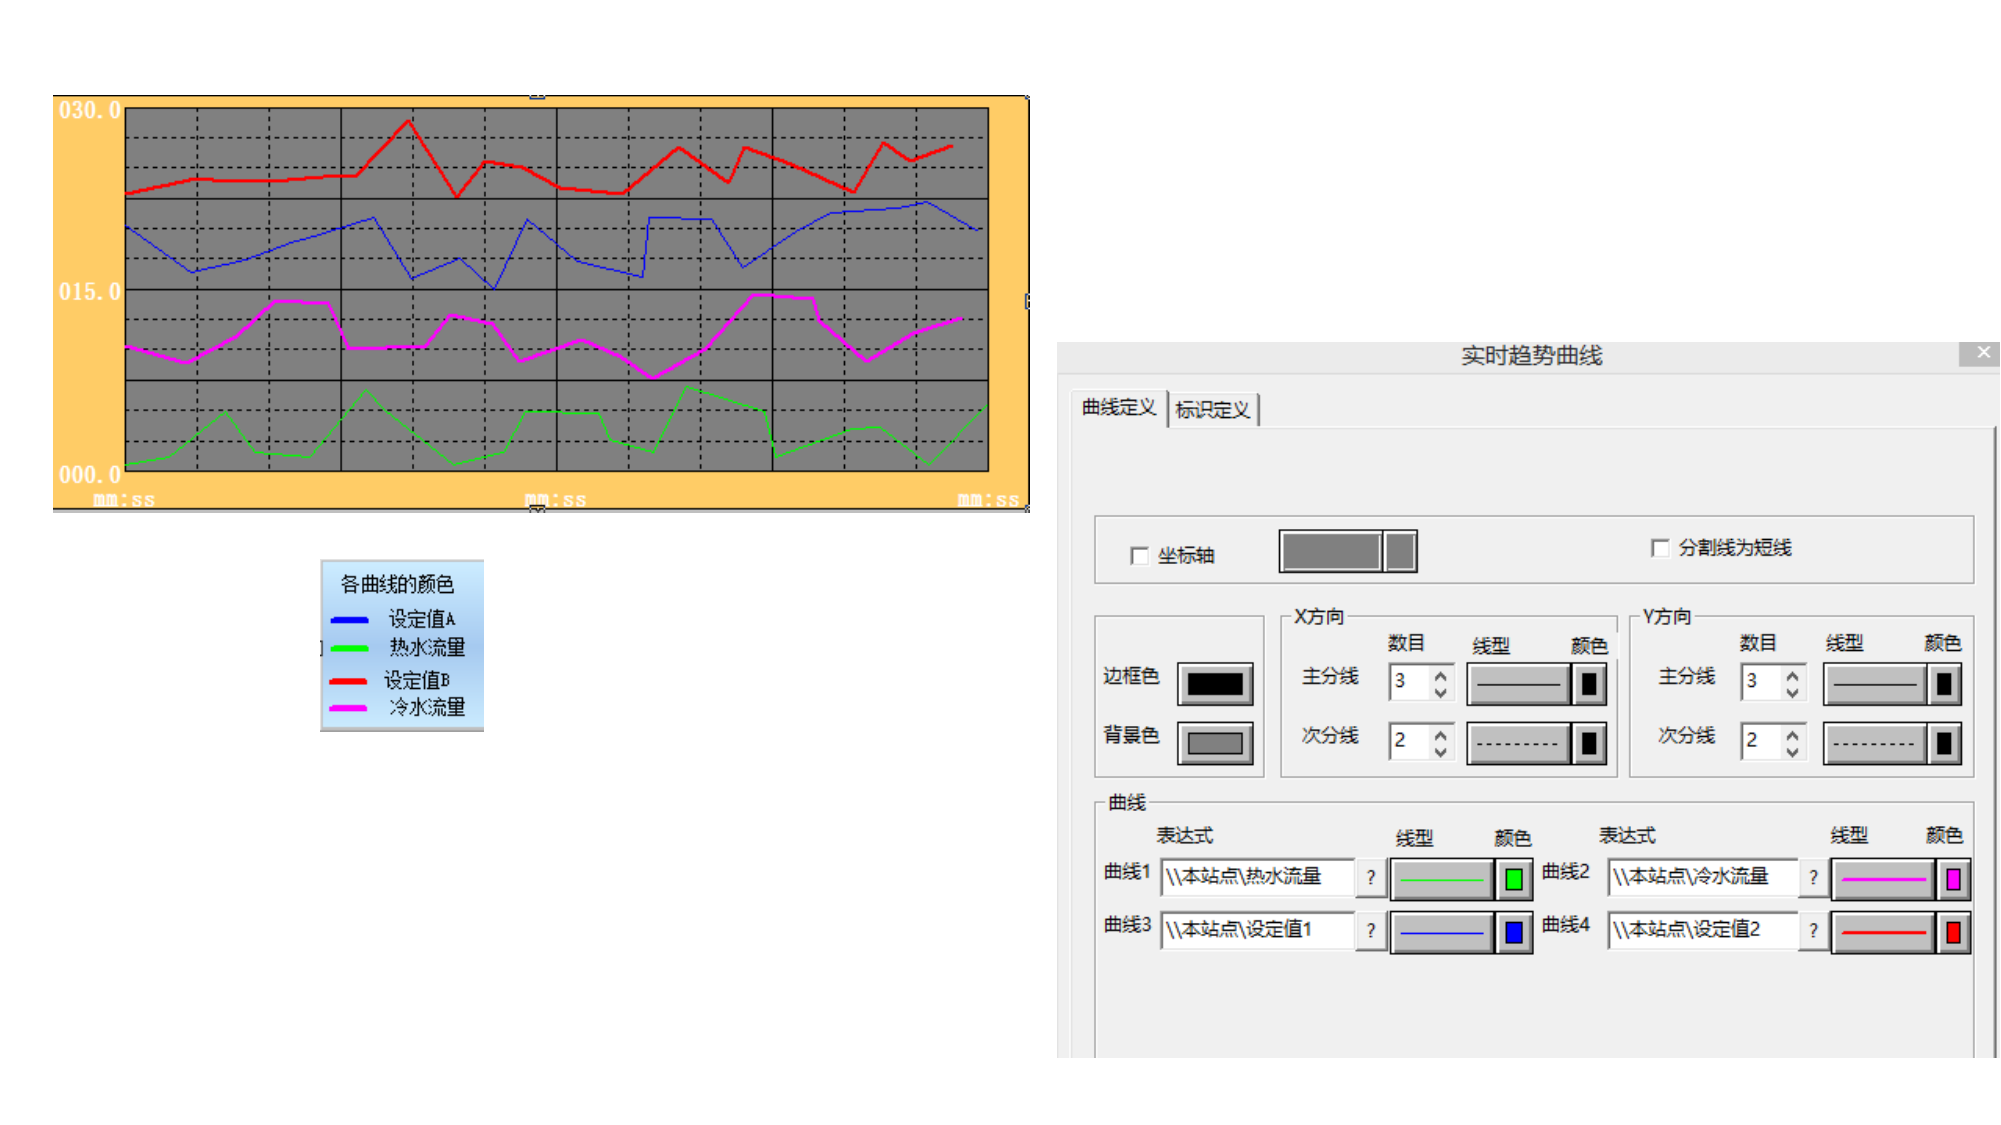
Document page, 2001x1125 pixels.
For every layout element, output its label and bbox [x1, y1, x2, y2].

picture [53, 95, 1030, 513]
picture [1057, 342, 2000, 1058]
picture [320, 559, 484, 732]
